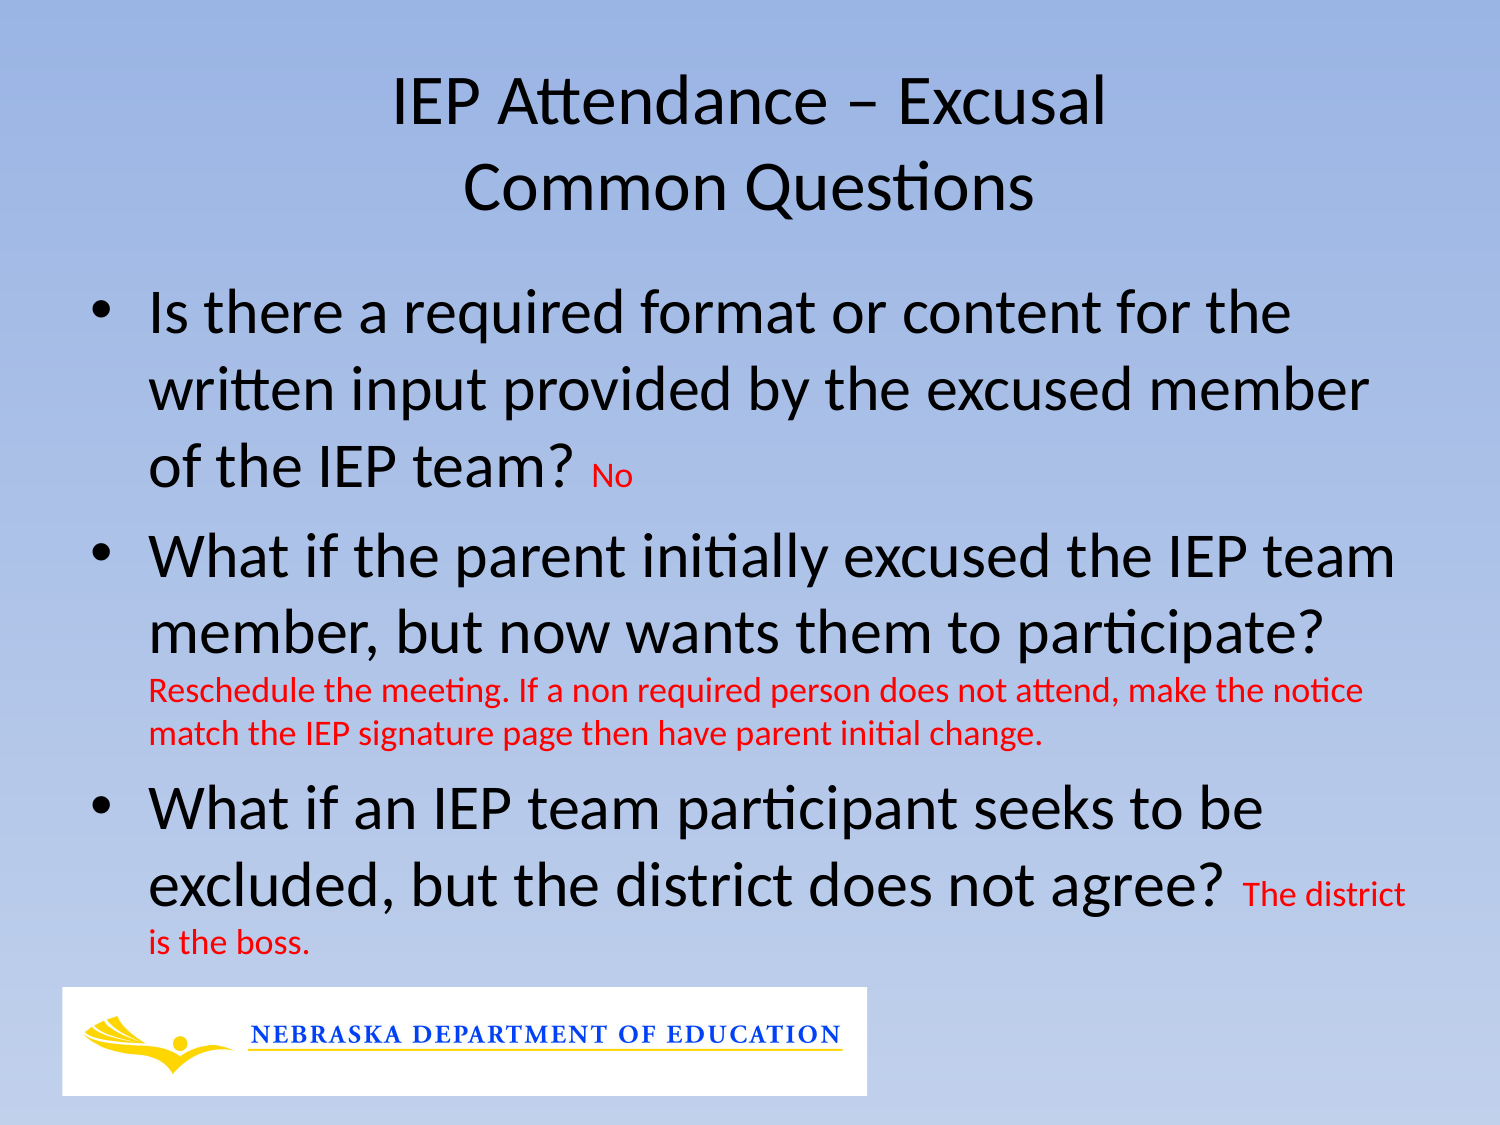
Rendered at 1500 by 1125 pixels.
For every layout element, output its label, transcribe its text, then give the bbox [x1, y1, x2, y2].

list Is there a required format or content for the written input provided by the excused member of the IEP team? No What if the parent initially excused the IEP team member, but now wants them to participate? Reschedule the meeting. If a non required person does not attend, make the notice match the IEP signature page then have parent initial change. What if an IEP team participant seeks to be excluded, but the district does not agree? The district is the boss. [75, 262, 1425, 1005]
title IEP Attendance – Excusal Common Questions [75, 45, 1425, 233]
picture [62, 987, 868, 1096]
